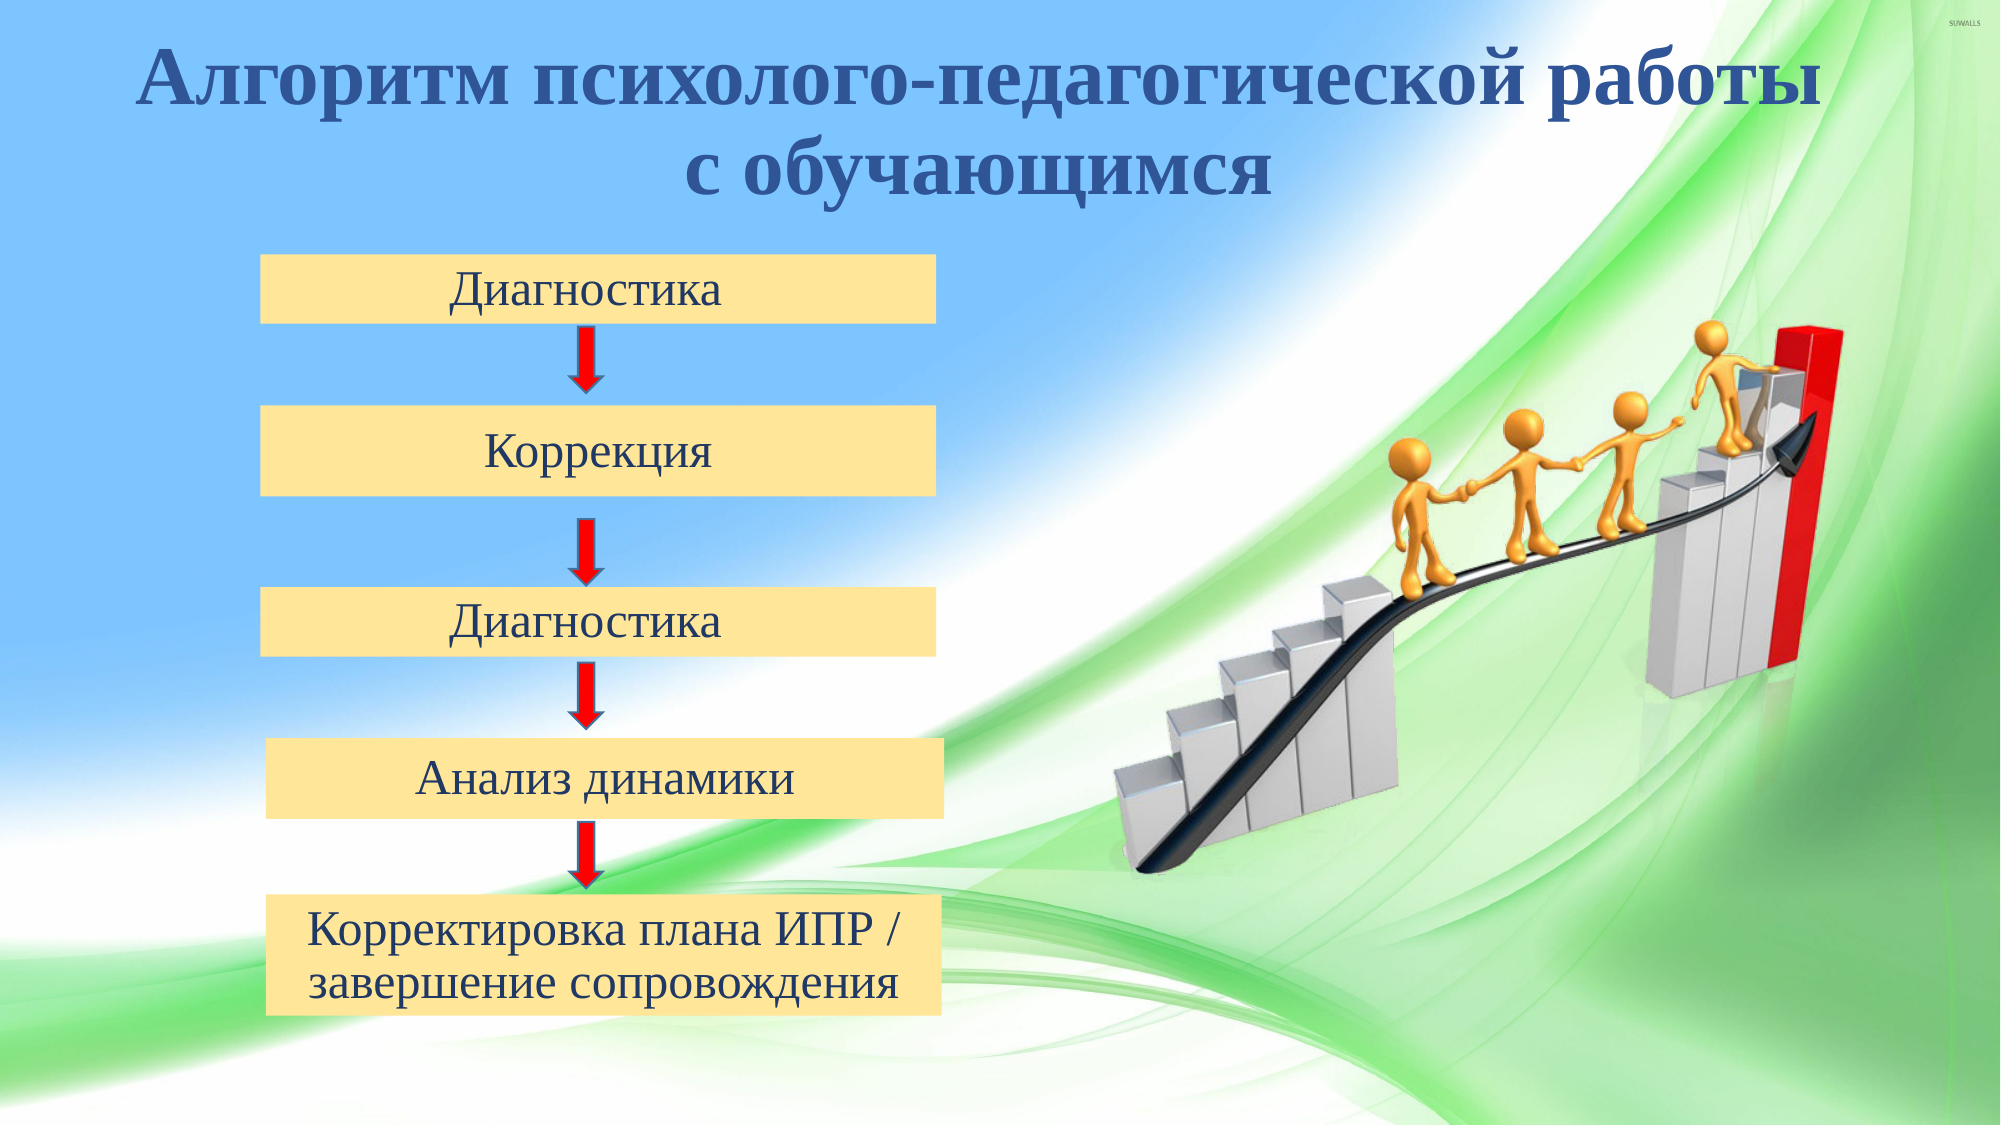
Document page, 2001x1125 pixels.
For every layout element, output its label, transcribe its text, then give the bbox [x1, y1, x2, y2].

text_box [566, 518, 606, 588]
title Алгоритм психолого-педагогической работы с обучающимся [102, 70, 1857, 175]
text_box [566, 325, 606, 395]
text_box [566, 820, 606, 890]
text_box Корректировка плана ИПР / завершение сопровождения [265, 894, 942, 1016]
list Диагностика [260, 254, 937, 324]
text_box Анализ динамики [265, 738, 945, 819]
text_box Коррекция [260, 405, 937, 497]
picture [0, 0, 2001, 1125]
text_box Диагностика [260, 587, 937, 657]
text_box [566, 661, 606, 731]
